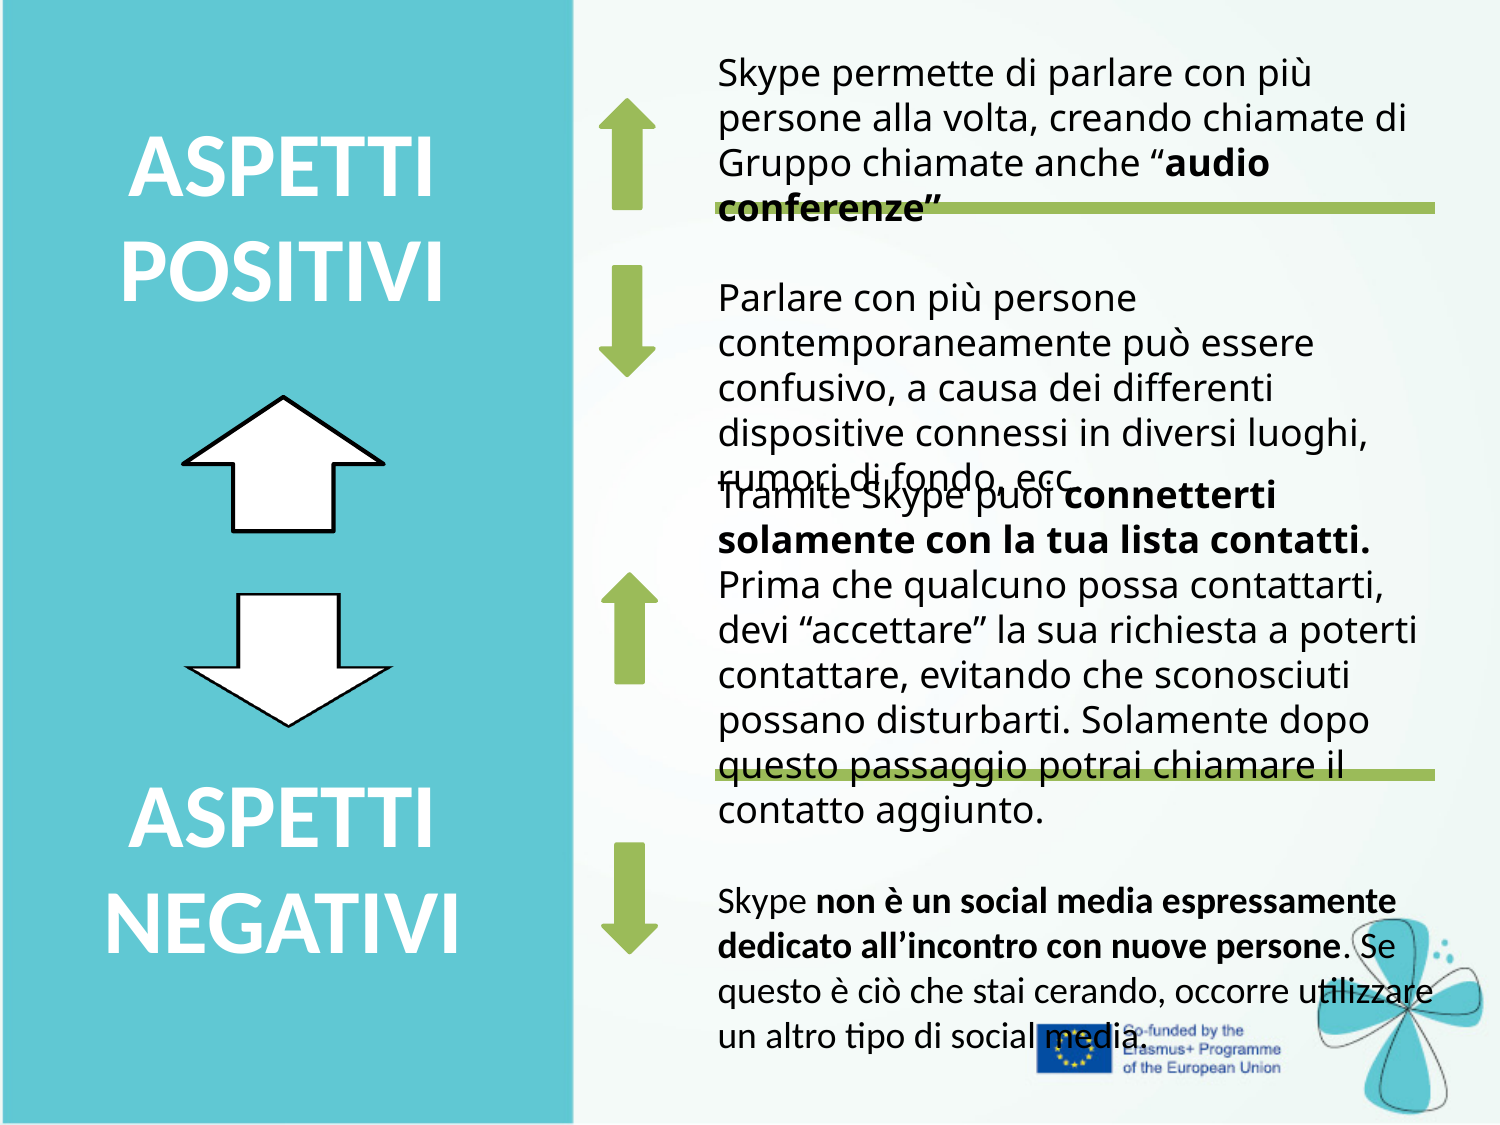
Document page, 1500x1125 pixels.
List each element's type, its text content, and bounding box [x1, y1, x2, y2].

table_header ASPETTI POSITIVI [52, 114, 515, 325]
text_box [598, 98, 656, 211]
picture [0, 0, 1500, 1125]
text_box Skype permette di parlare con più persone alla volta, creando chiamate di Gruppo chiamate anche “audio conferenze” Parlare con più persone contemporaneamente può essere confusivo, a causa dei differenti dispositive connessi in diversi luoghi, rumori di fondo, ecc. [702, 42, 1436, 464]
text_box [598, 265, 656, 378]
text_box [180, 395, 386, 534]
text_box [601, 572, 658, 685]
table_header ASPETTI NEGATIVI [52, 765, 515, 976]
text_box [601, 842, 658, 955]
text_box Tramite Skype puoi connetterti solamente con la tua lista contatti. Prima che qualcuno possa contattarti, devi “accettare” la sua richiesta a poterti contattare, evitando che sconosciuti possano disturbarti. Solamente dopo questo passaggio potrai chiamare il contatto aggiunto. Skype non è un social media espressamente dedicato all’incontro con nuove persone. Se questo è ciò che stai cerando, occorre utilizzare un altro tipo di social media. [702, 464, 1482, 1064]
